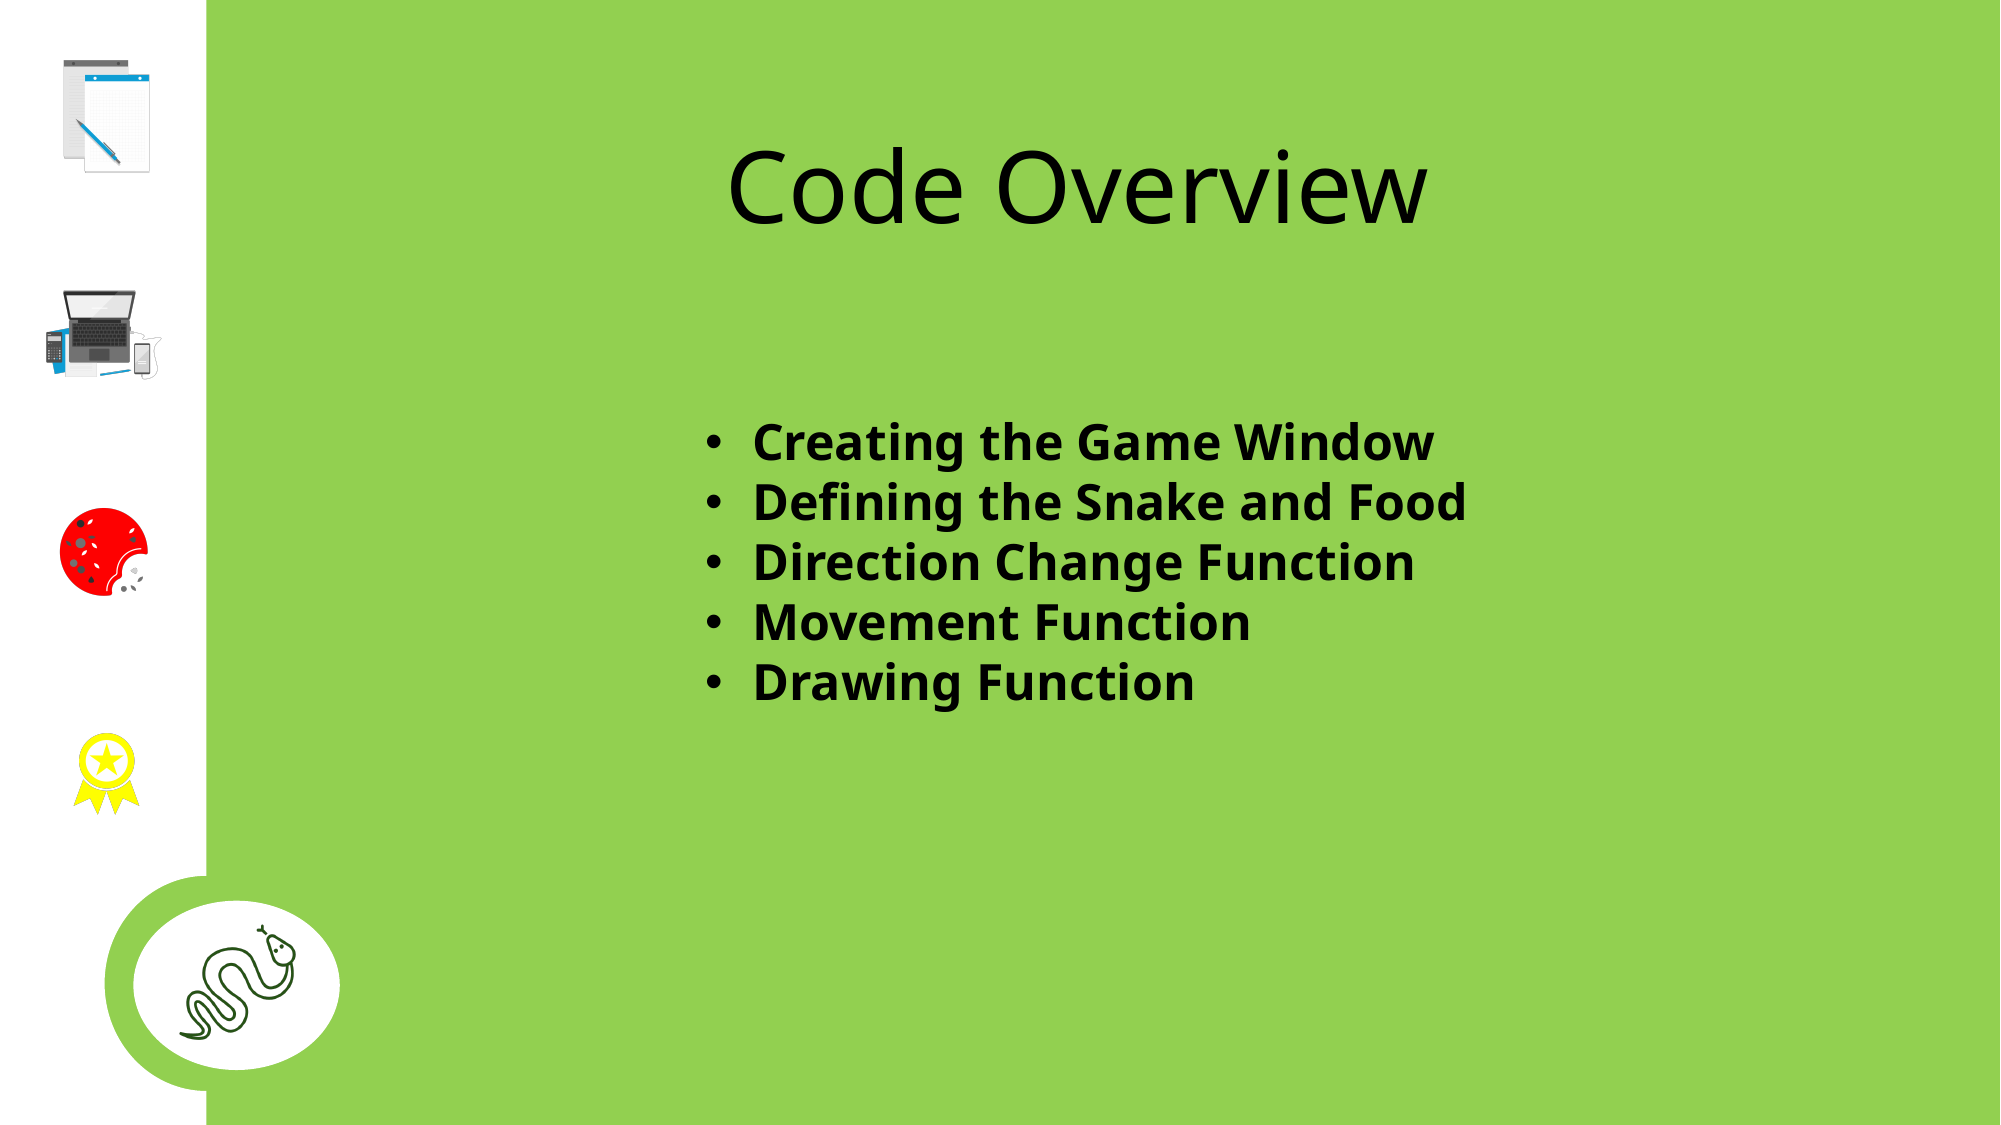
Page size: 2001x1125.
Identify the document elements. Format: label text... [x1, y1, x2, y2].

text_box Creating the Game Window Defining the Snake and Food Direction Change Function Movement Function Drawing Function [690, 403, 1484, 719]
picture [37, 704, 175, 842]
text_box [24, 39, 189, 194]
picture [34, 482, 172, 620]
text_box [0, 0, 209, 1125]
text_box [132, 900, 341, 1071]
picture [34, 265, 172, 403]
text_box Code Overview [711, 116, 1445, 251]
